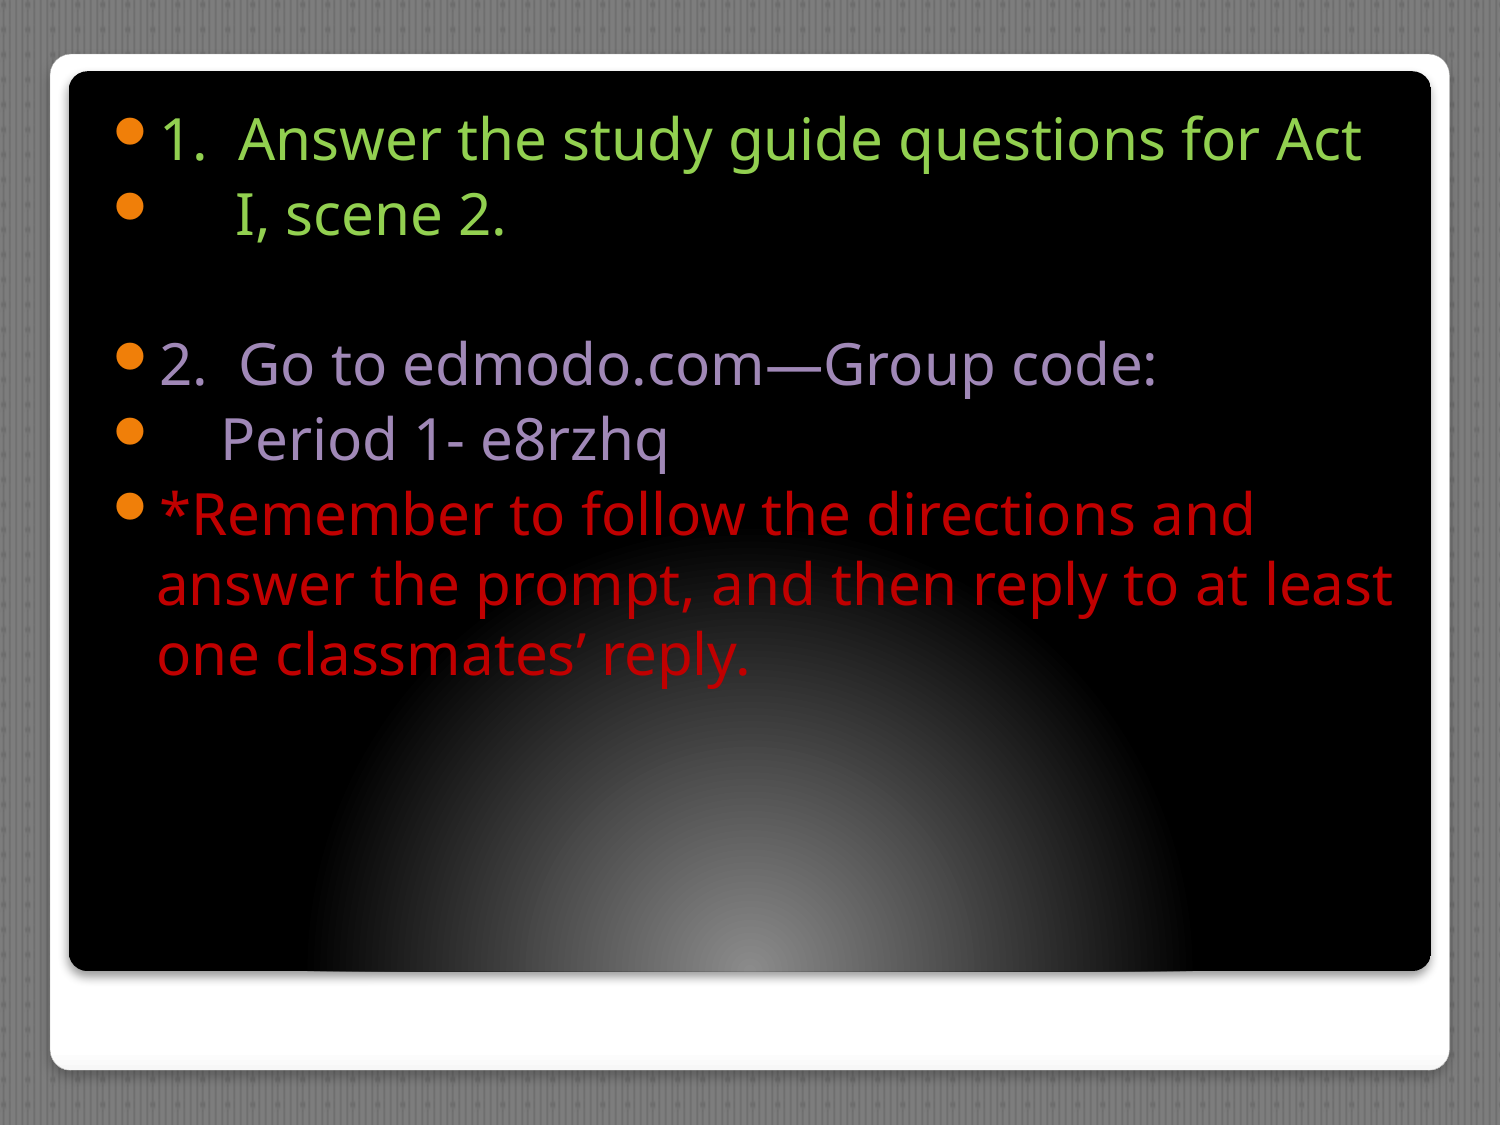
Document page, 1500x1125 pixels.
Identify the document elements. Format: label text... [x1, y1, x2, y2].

list 1. Answer the study guide questions for Act I, scene 2. 2. Go to edmodo.com—Group code: Period 1- e8rzhq *Remember to follow the directions and answer the prompt, and then reply to at least one classmates’ reply. [82, 86, 1425, 774]
